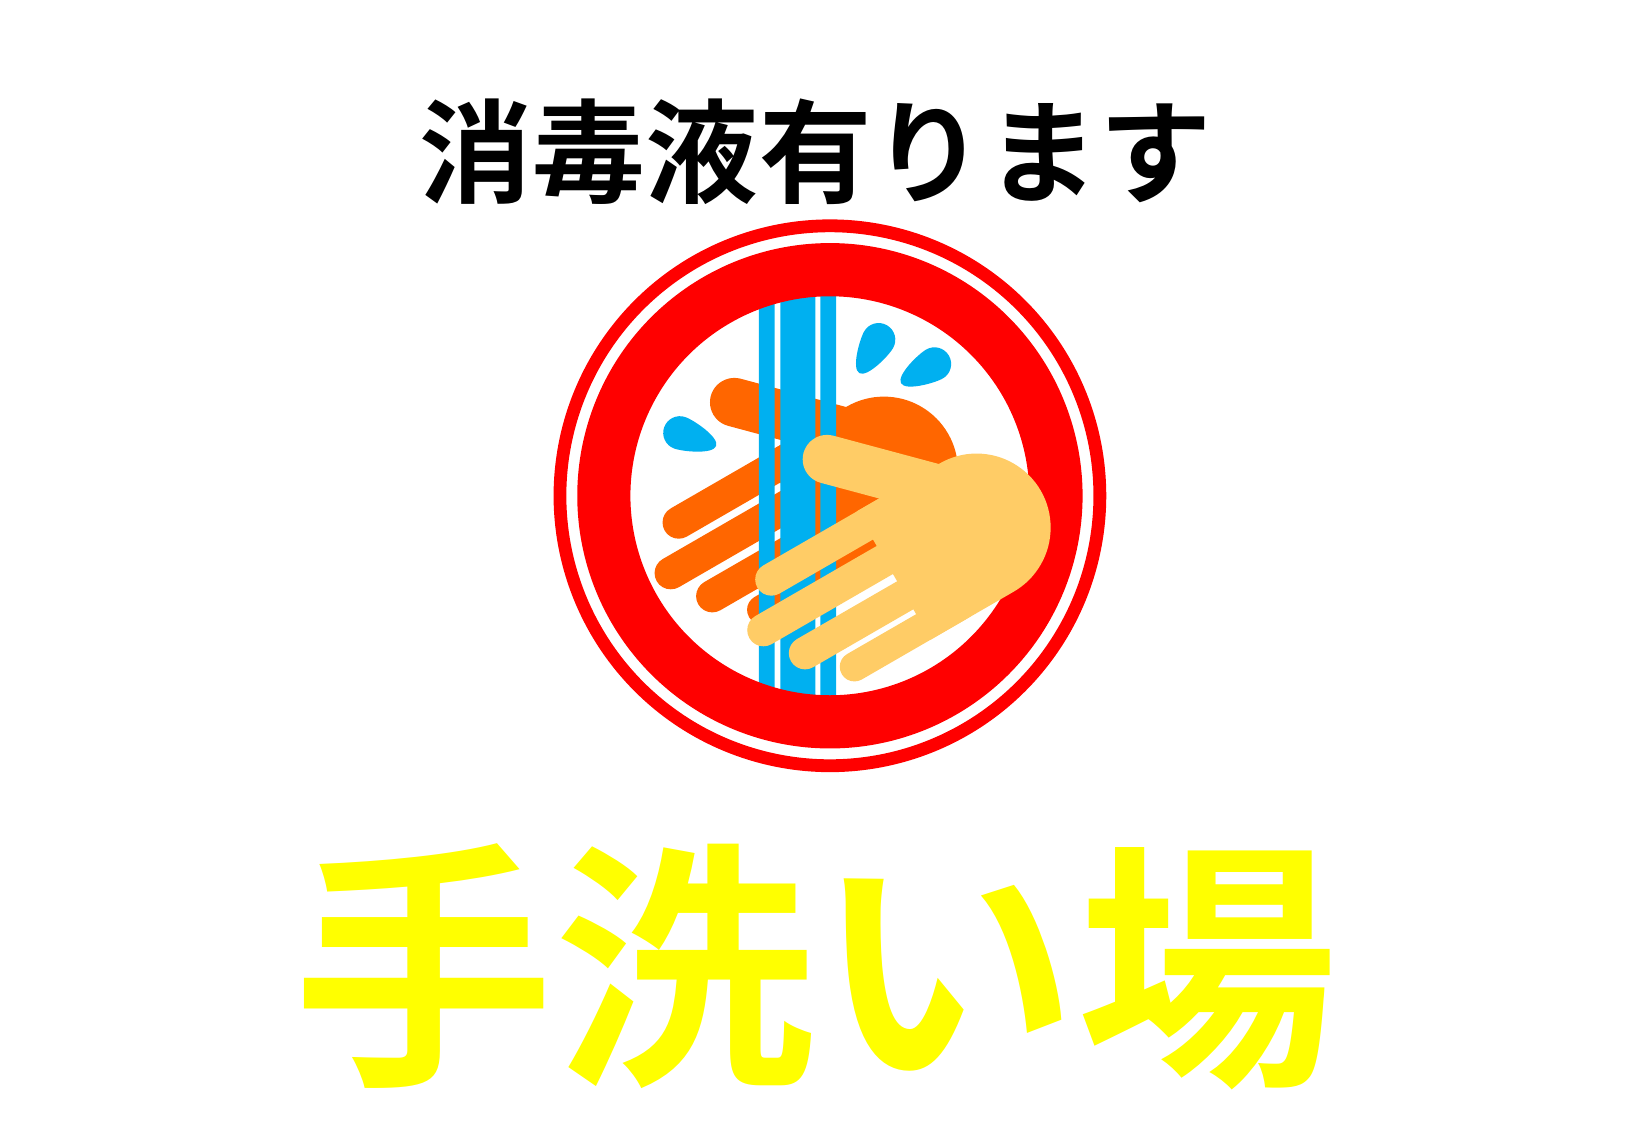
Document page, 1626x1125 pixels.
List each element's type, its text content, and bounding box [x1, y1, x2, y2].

text_box 消毒液有ります [44, 74, 1588, 224]
text_box 手洗い場 [37, 797, 1595, 1125]
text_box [553, 219, 1107, 773]
